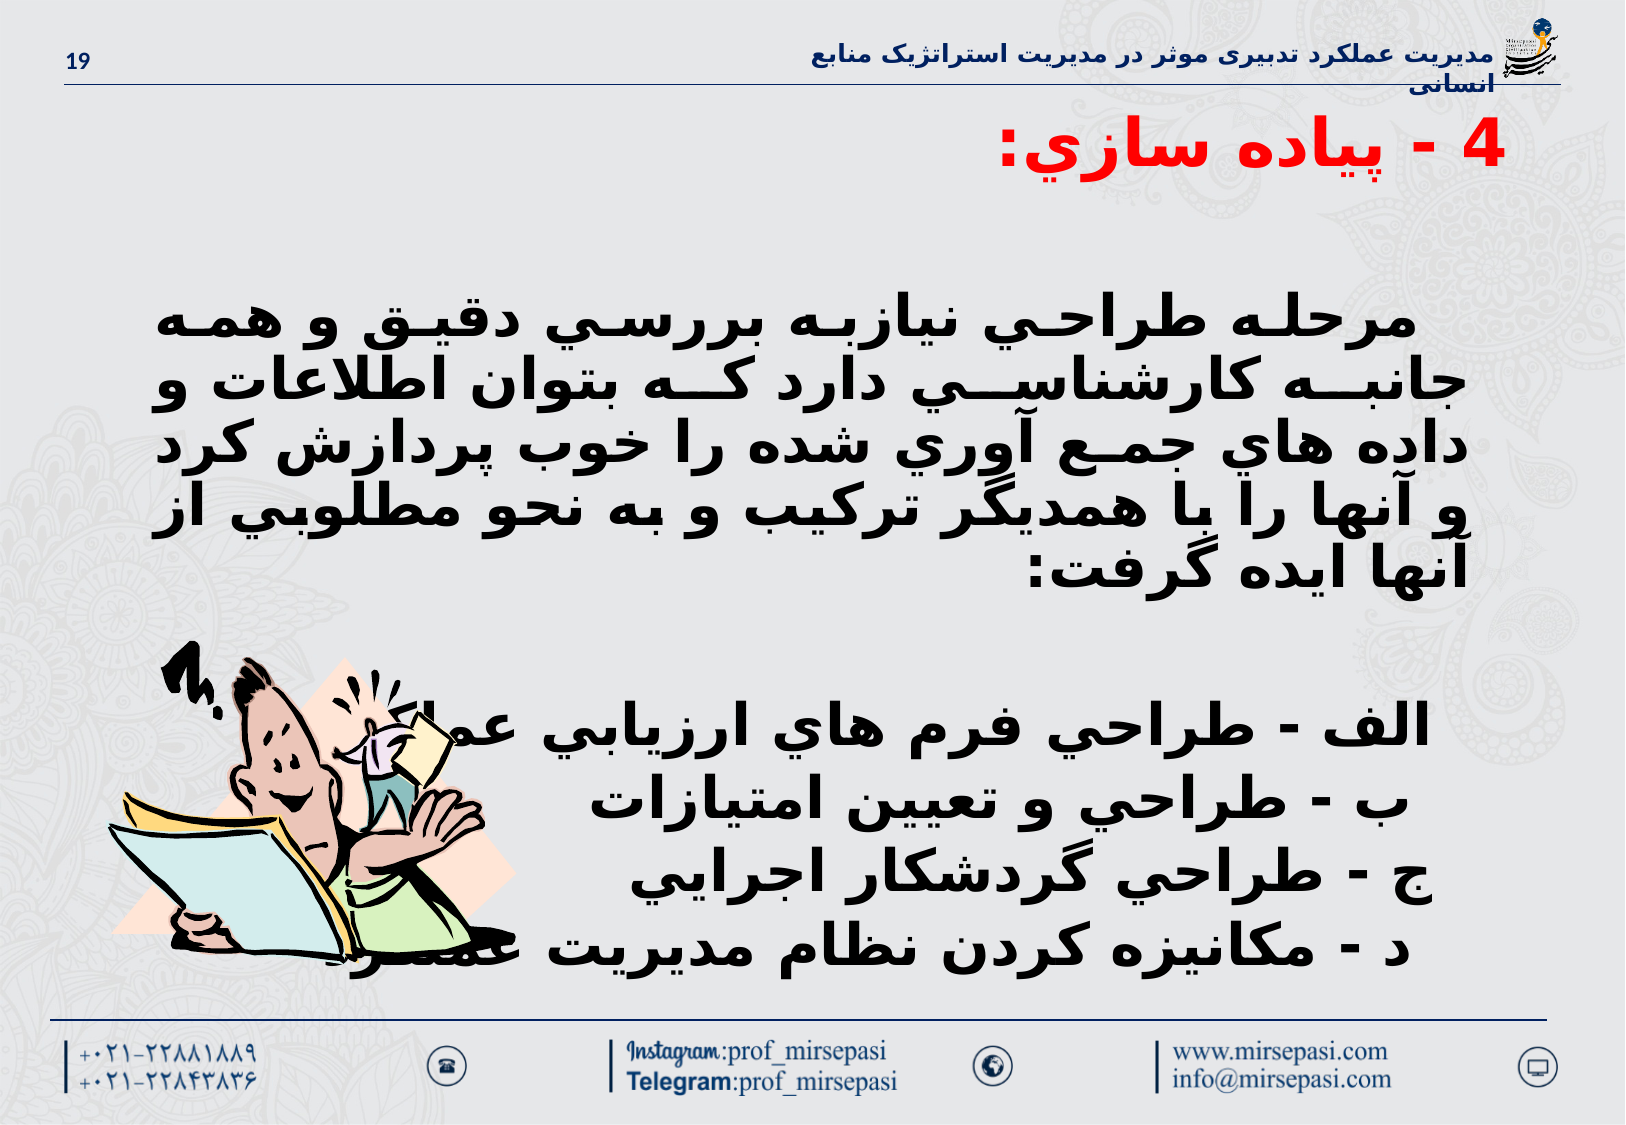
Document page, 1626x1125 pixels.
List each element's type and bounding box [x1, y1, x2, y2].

text_box [50, 1019, 1558, 1096]
picture [0, 0, 1625, 1125]
text_box [105, 633, 525, 975]
